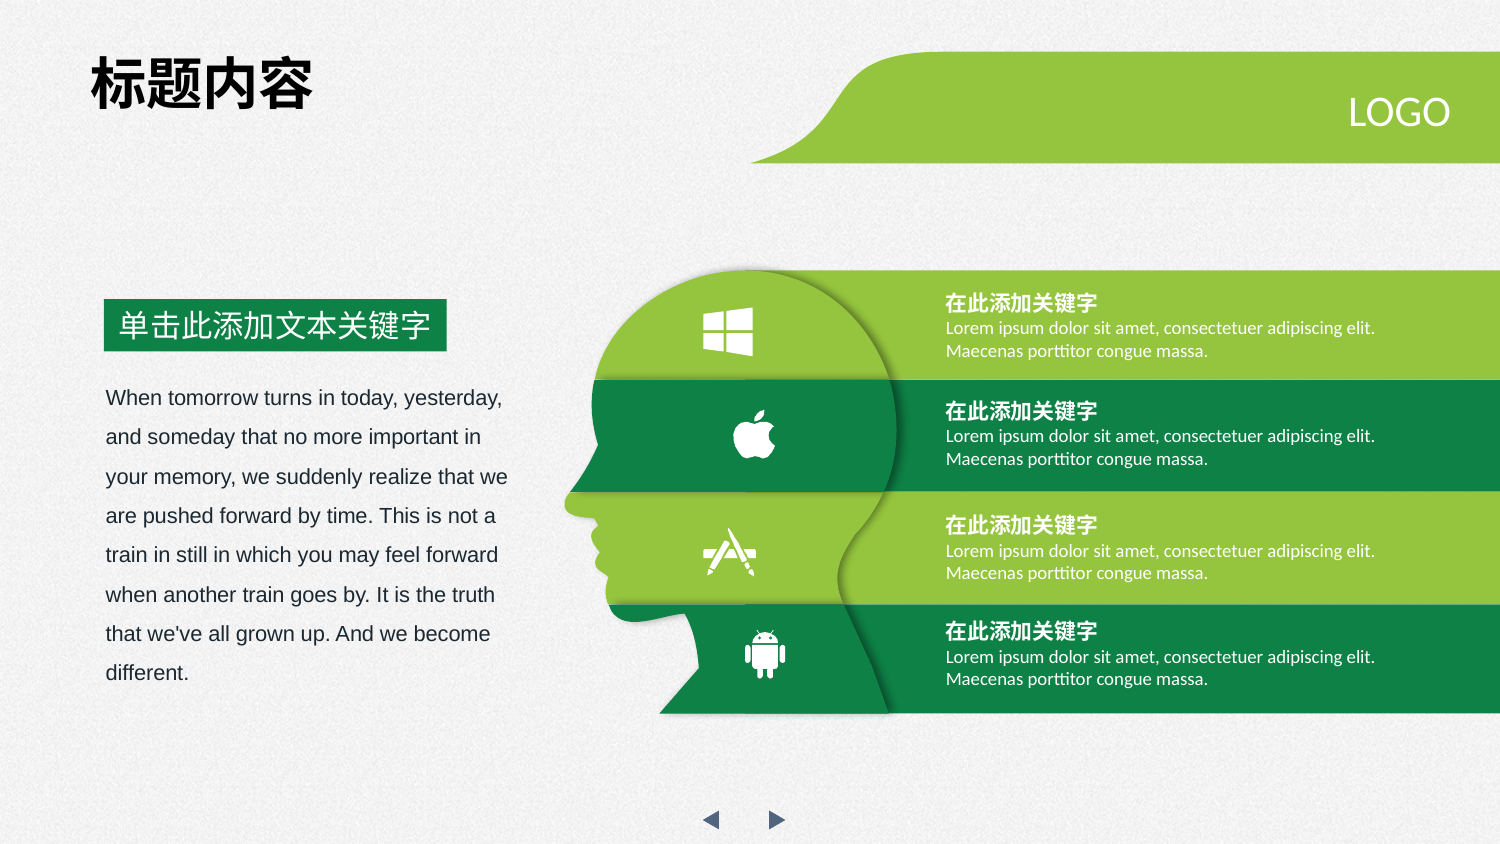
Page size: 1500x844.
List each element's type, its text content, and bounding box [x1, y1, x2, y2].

text_box [592, 268, 890, 378]
text_box [726, 333, 753, 357]
text_box 在此添加关键字 Lorem ipsum dolor sit amet, consectetuer adipiscing elit. Maecenas porttitor congue massa. [930, 390, 1434, 477]
text_box [745, 644, 751, 663]
text_box [747, 49, 1500, 166]
text_box When tomorrow turns in today, yesterday, and someday that no more important in your memory, we suddenly realize that we are pushed forward by time. This is not a train in still in which you may feel forward when another train goes by. It is the truth that we've all grown up. And we become different. [90, 363, 540, 693]
text_box 在此添加关键字 Lorem ipsum dolor sit amet, consectetuer adipiscing elit. Maecenas porttitor congue massa. [930, 282, 1434, 369]
text_box 在此添加关键字 Lorem ipsum dolor sit amet, consectetuer adipiscing elit. Maecenas porttitor congue massa. [930, 610, 1434, 697]
text_box [568, 377, 899, 494]
text_box [853, 494, 1500, 606]
text_box [859, 606, 1500, 715]
text_box [703, 333, 724, 352]
text_box [703, 311, 724, 331]
picture [0, 0, 1500, 844]
text_box [703, 528, 756, 577]
text_box [733, 409, 775, 459]
text_box [898, 381, 1500, 494]
text_box 单击此添加文本关键字 [103, 299, 447, 352]
text_box 标题内容 [75, 41, 331, 124]
text_box 在此添加关键字 Lorem ipsum dolor sit amet, consectetuer adipiscing elit. Maecenas porttitor congue massa. [930, 504, 1434, 591]
text_box LOGO [1333, 75, 1466, 143]
text_box [793, 268, 1500, 381]
text_box [779, 644, 786, 663]
text_box [606, 602, 891, 716]
text_box [562, 491, 882, 605]
text_box [752, 630, 778, 679]
text_box [726, 307, 753, 331]
